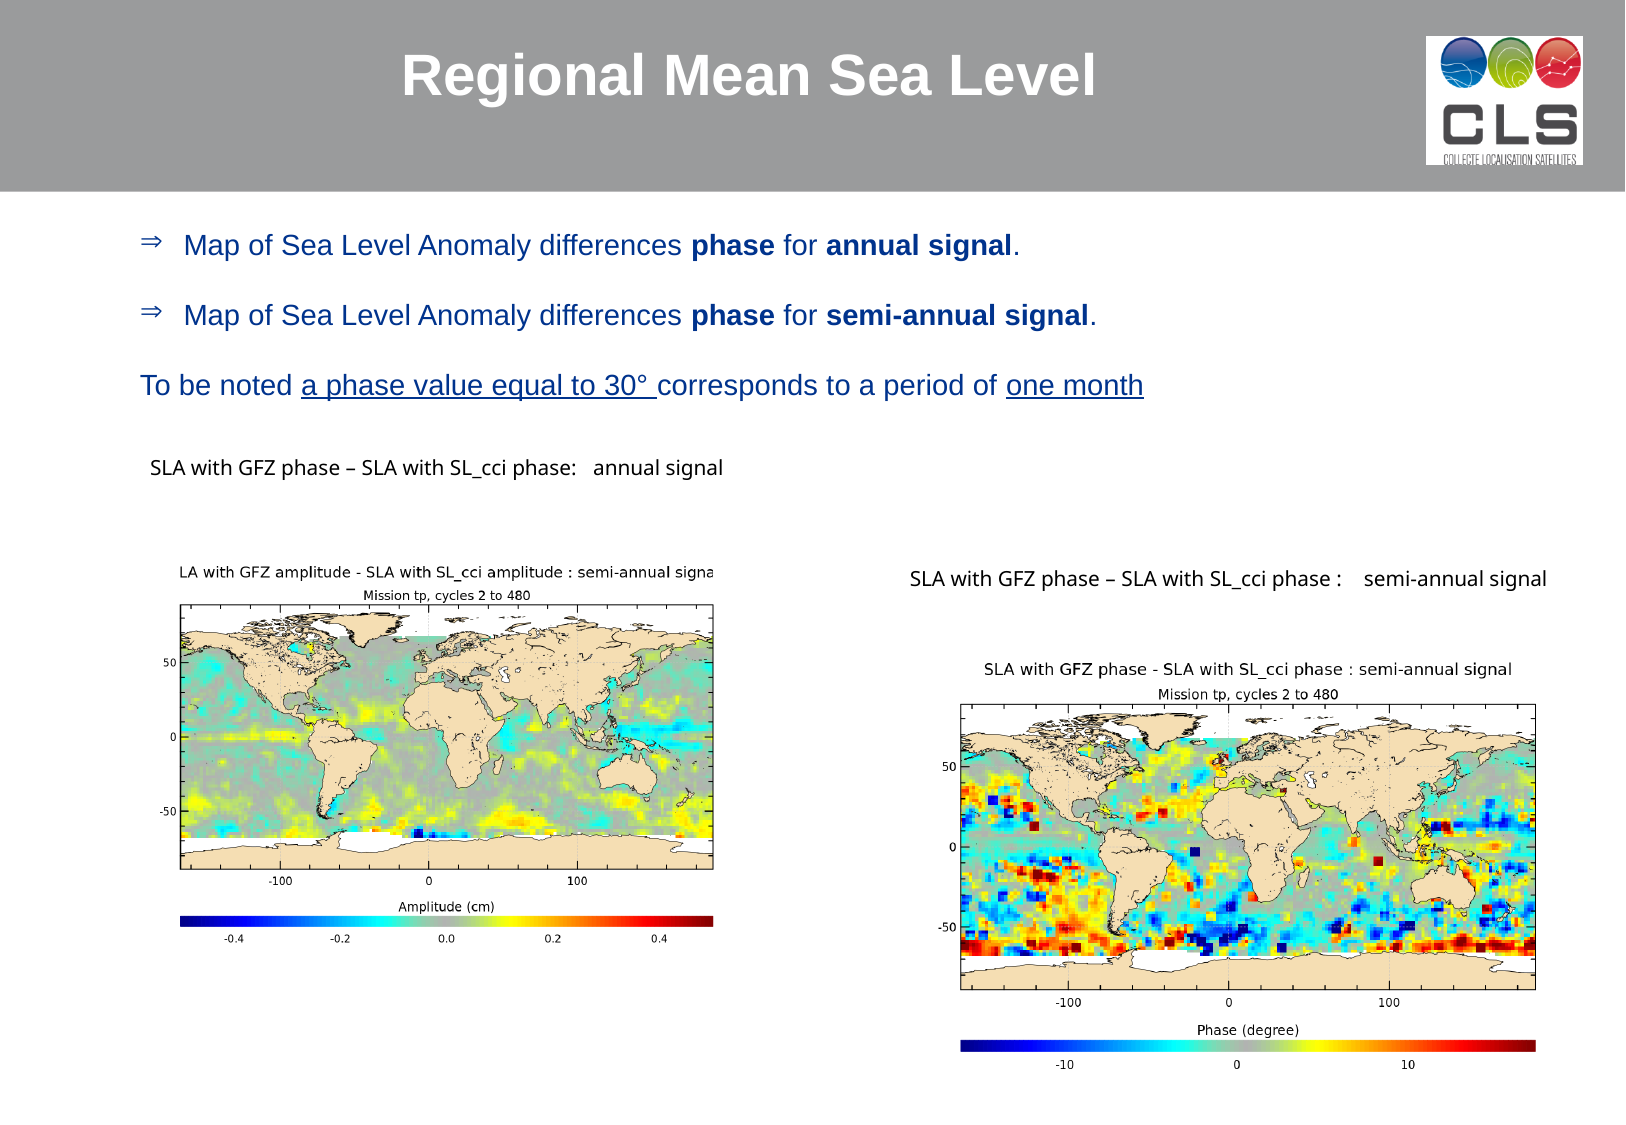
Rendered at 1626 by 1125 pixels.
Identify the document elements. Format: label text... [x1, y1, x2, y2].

text_box Regional Mean Sea Level [386, 40, 1162, 119]
picture [115, 547, 744, 966]
text_box SLA with GFZ phase – SLA with SL_cci phase: annual signal [48, 447, 826, 488]
text_box Map of Sea Level Anomaly differences phase for annual signal. Map of Sea Level Anomaly differences phase for semi-annual signal. To be noted a phase value equal to 30° corresponds to a period of one month [125, 219, 1515, 409]
picture [1426, 36, 1583, 165]
picture [890, 642, 1569, 1094]
text_box SLA with GFZ phase – SLA with SL_cci phase : semi-annual signal [840, 558, 1618, 599]
